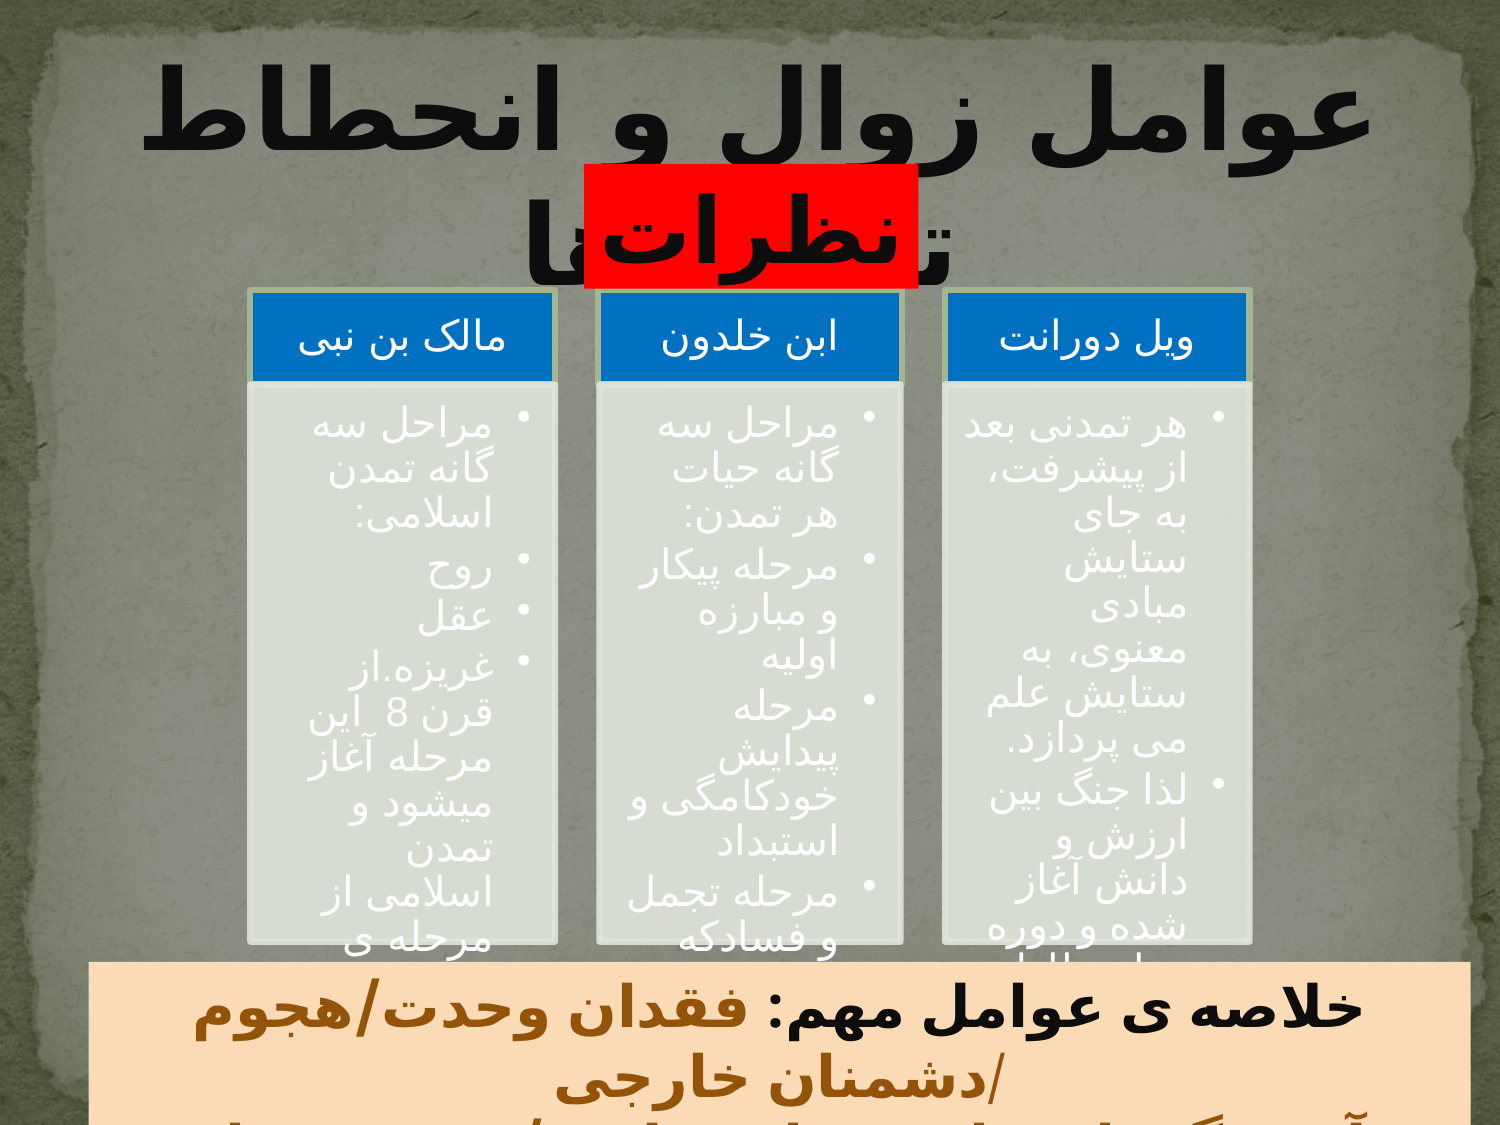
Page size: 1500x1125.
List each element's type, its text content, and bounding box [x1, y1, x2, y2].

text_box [251, 284, 1249, 947]
text_box عوامل زوال و انحطاط تمدن ها [88, 30, 1430, 316]
text_box نظرات [584, 163, 919, 271]
text_box خلاصه ی عوامل مهم: فقدان وحدت/هجوم دشمنان خارجی/ آشفتگی اجتماعی و اقتصادی /دور شدن از ارزشهای الهی [88, 961, 1471, 1125]
